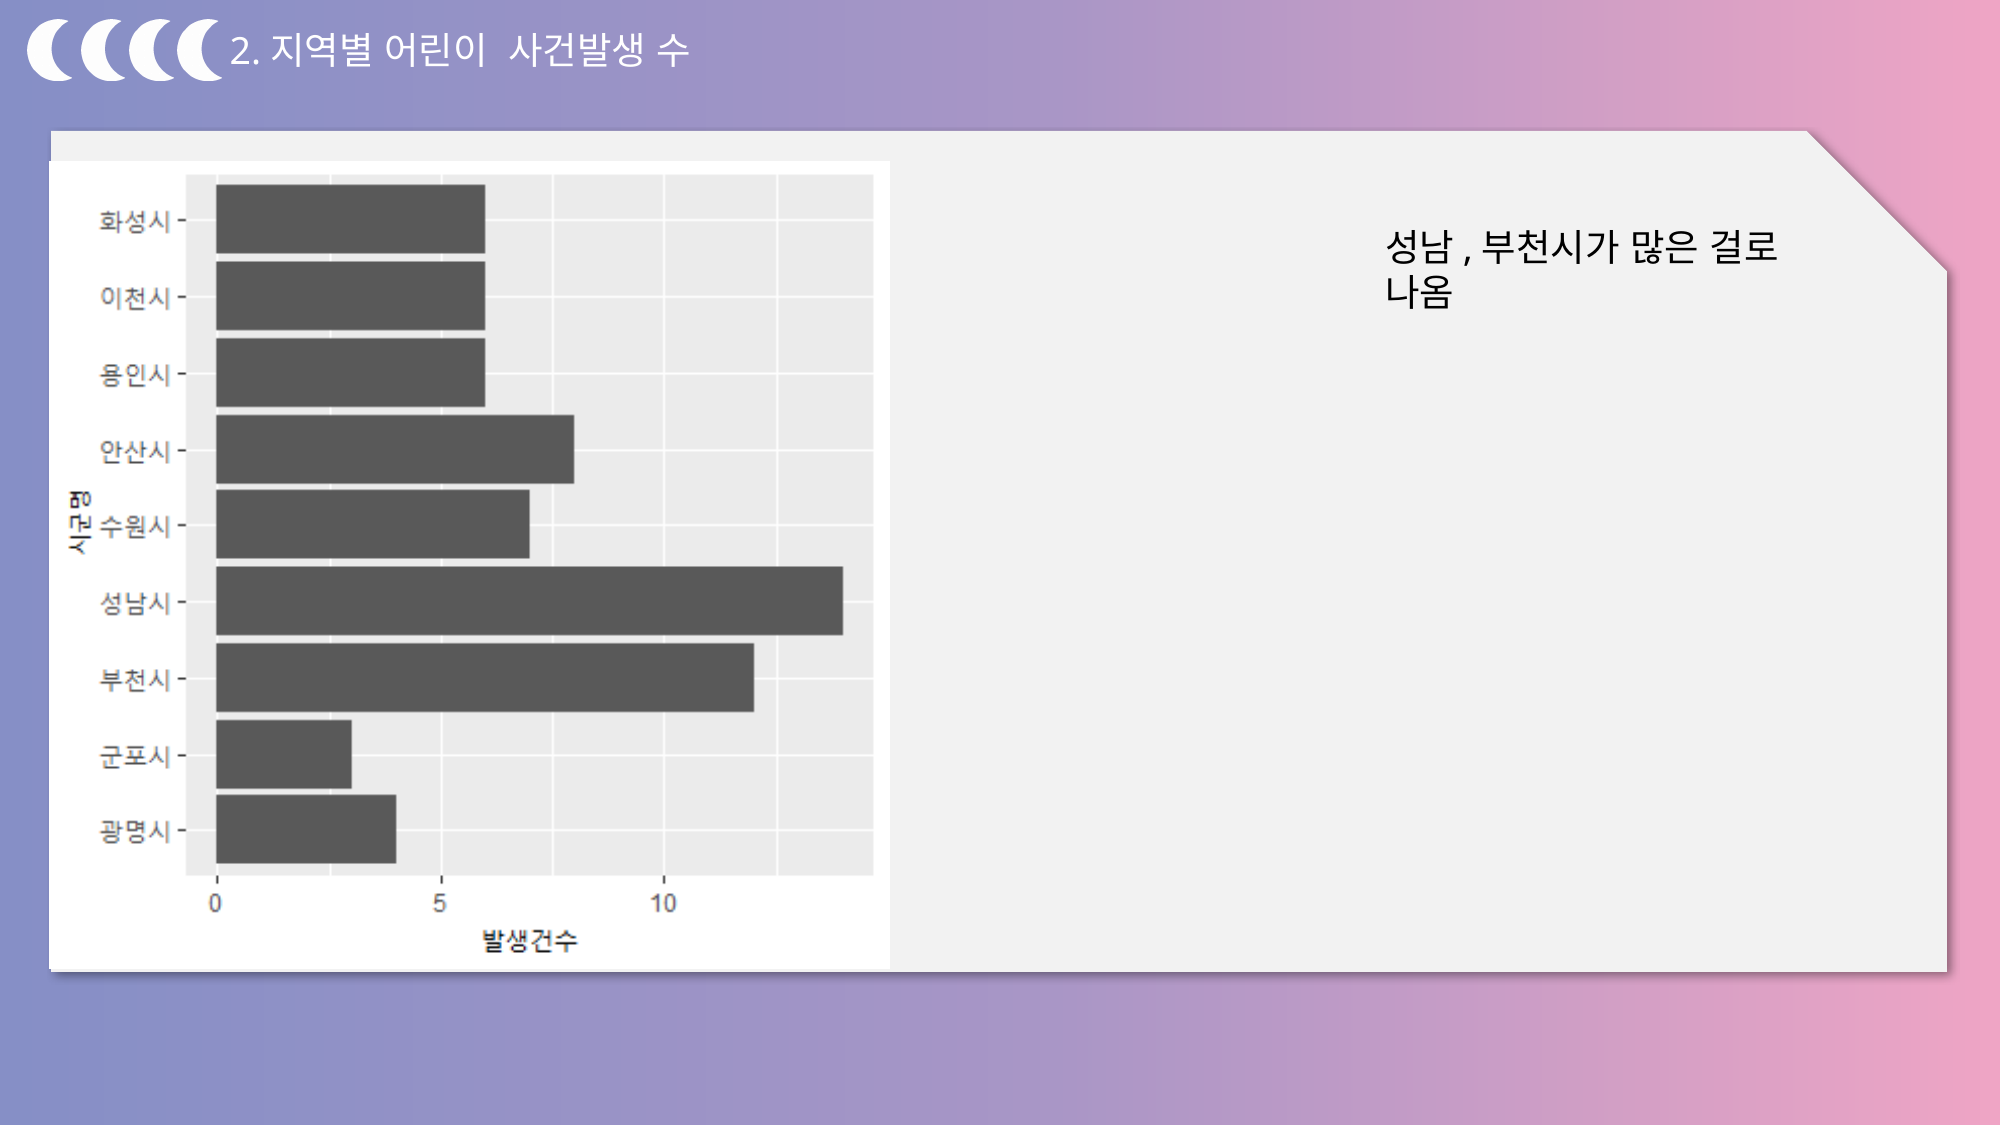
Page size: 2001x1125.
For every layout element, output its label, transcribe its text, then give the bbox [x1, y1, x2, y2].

text_box 성남,부천시가 많은 걸로 나옴 [1370, 217, 1855, 322]
text_box 2.지역별 어린이 사건발생 수 [222, 19, 769, 80]
picture [0, 0, 2000, 1125]
